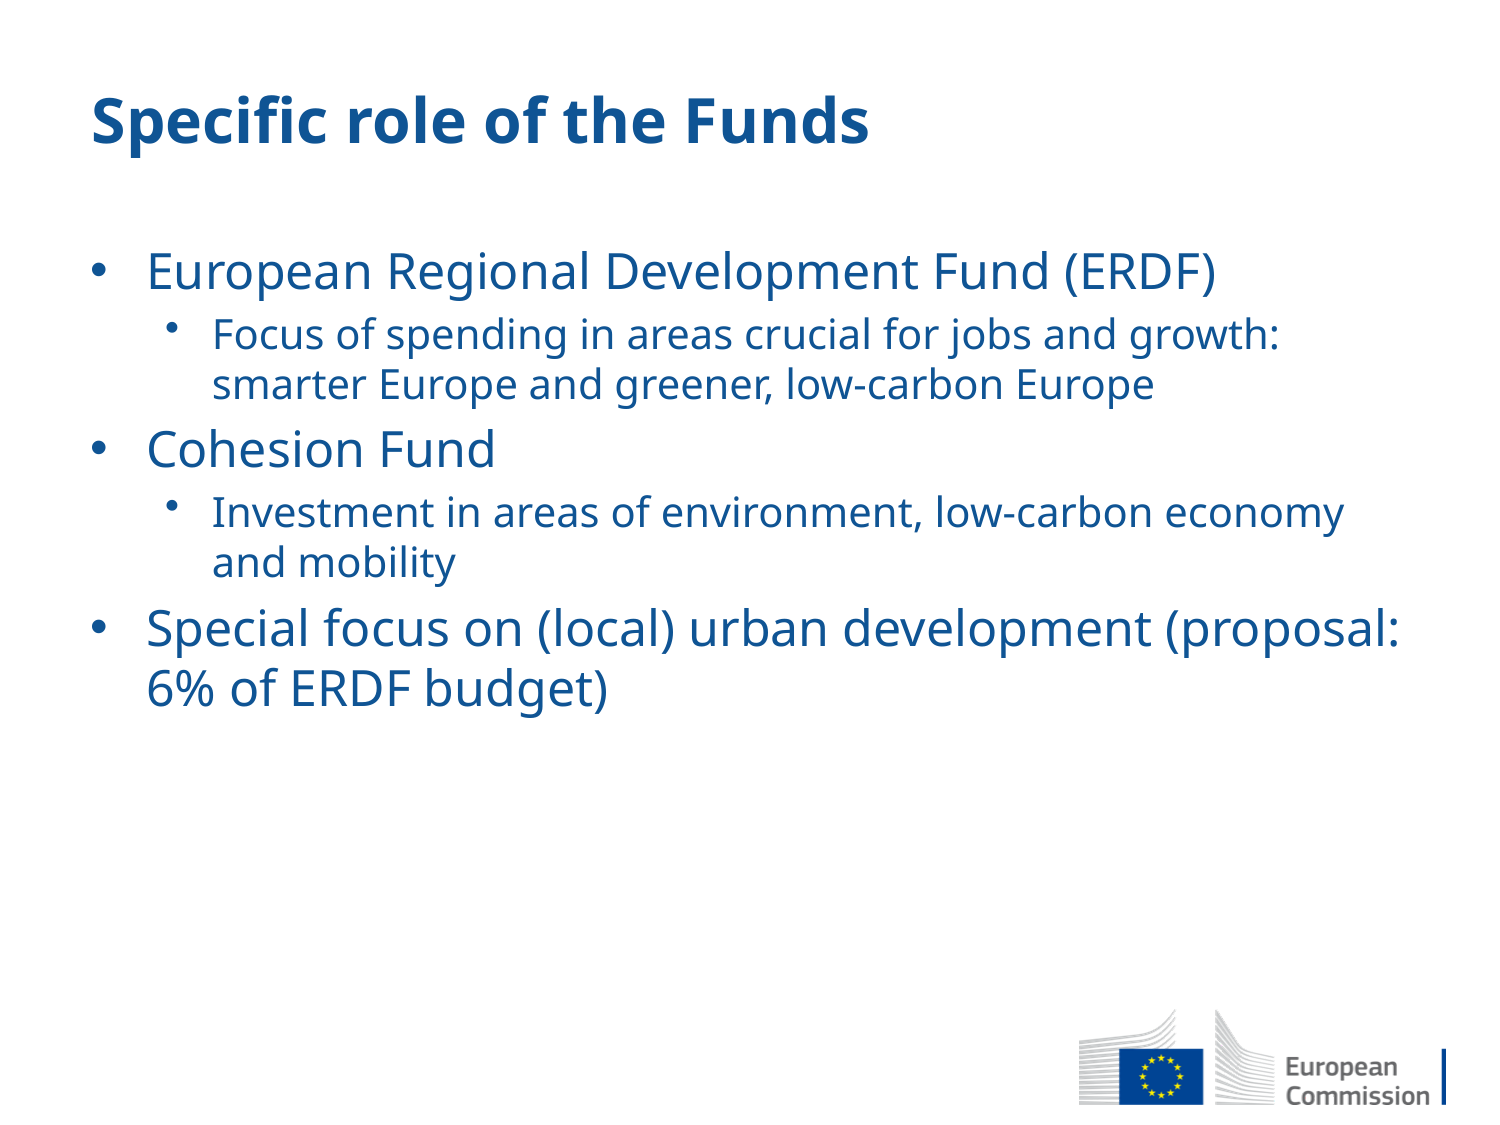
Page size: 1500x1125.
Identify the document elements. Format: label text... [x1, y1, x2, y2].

title Specific role of the Funds [76, 41, 1427, 195]
list European Regional Development Fund (ERDF) Focus of spending in areas crucial for jobs and growth: smarter Europe and greener, low-carbon Europe Cohesion Fund Investment in areas of environment, low-carbon economy and mobility Special focus on (local) urban development (proposal: 6% of ERDF budget) [75, 231, 1425, 988]
picture [1078, 1008, 1447, 1106]
